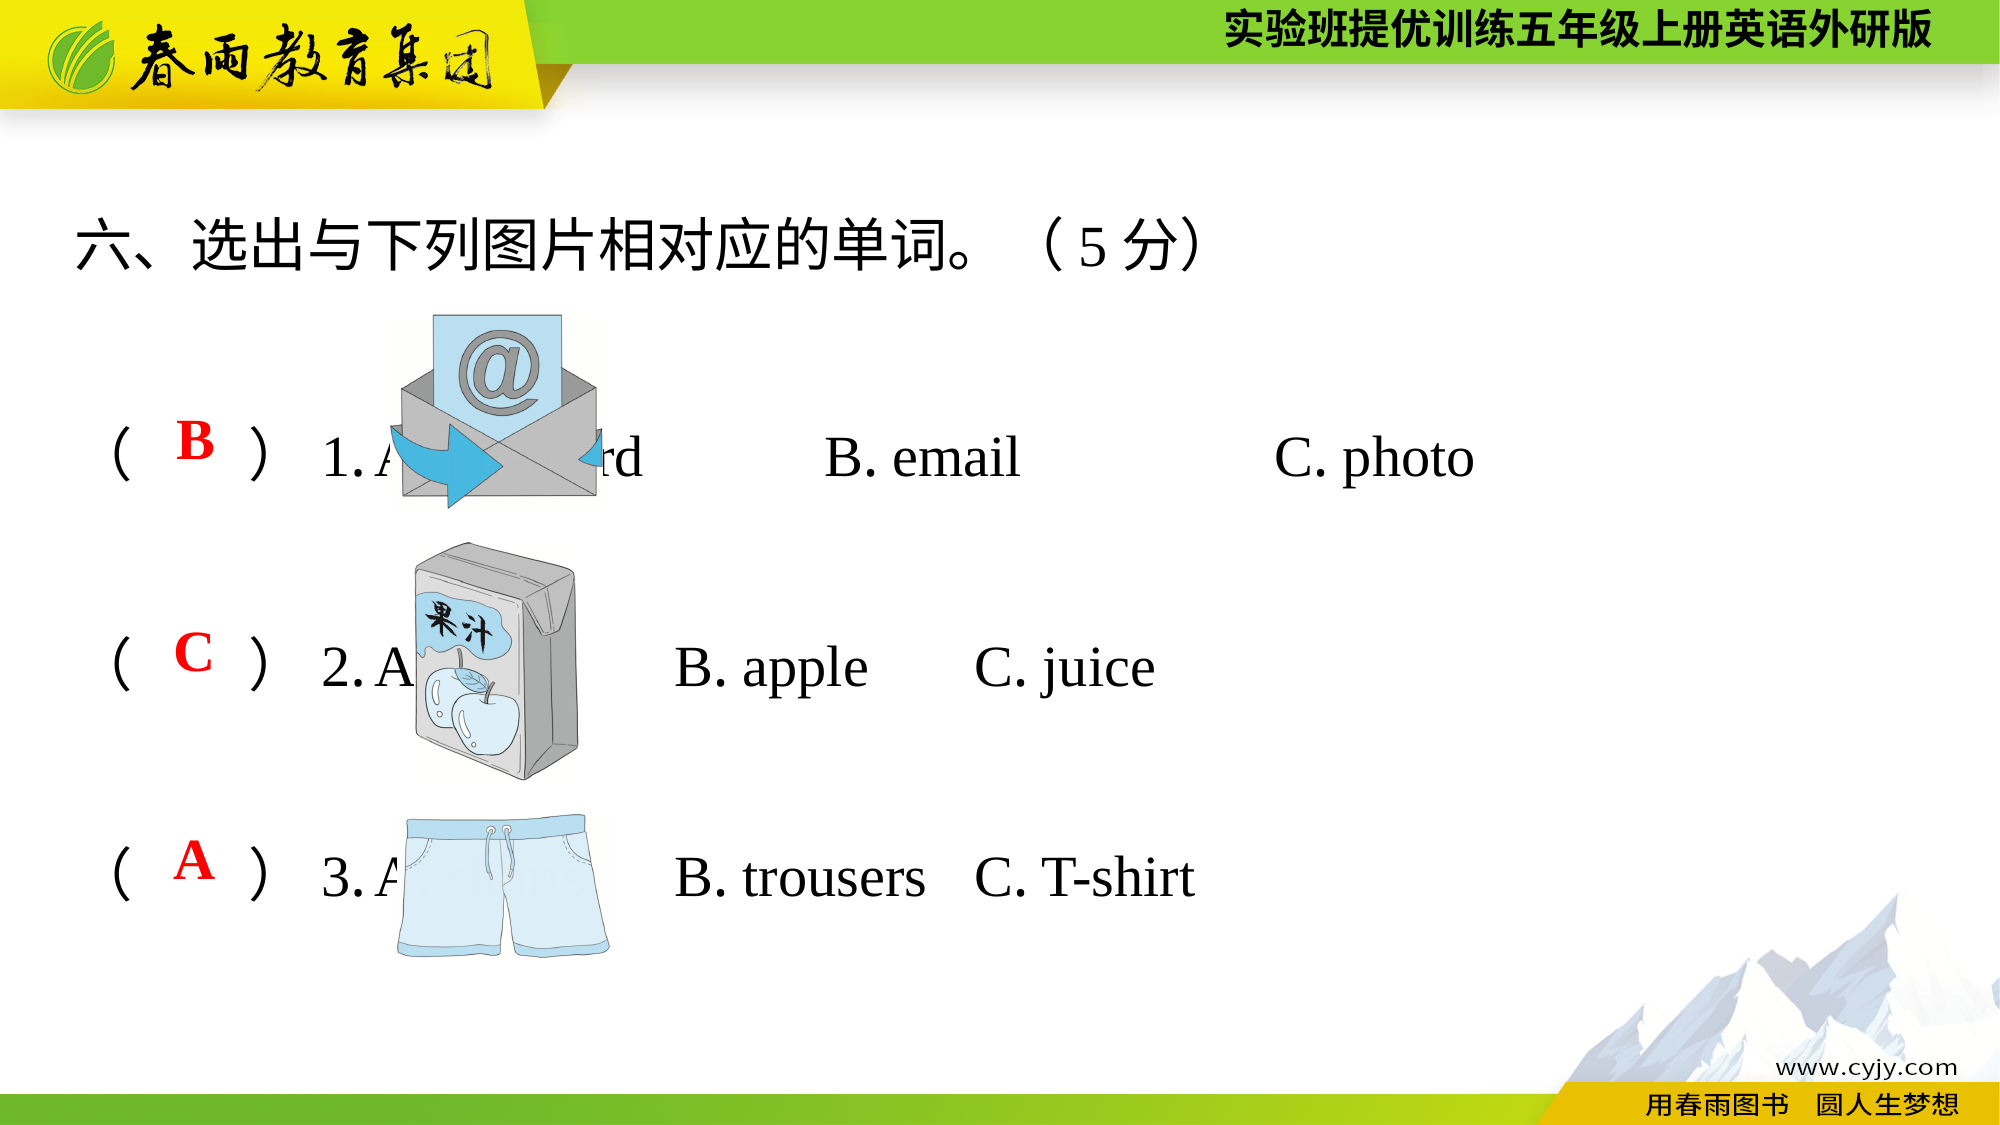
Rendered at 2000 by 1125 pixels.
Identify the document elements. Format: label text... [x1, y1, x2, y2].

picture [0, 0, 2000, 1125]
text_box A [158, 813, 231, 899]
text_box B [161, 393, 231, 479]
list 六、选出与下列图片相对应的单词。（5分） （ ）1. A. postcard B. email C. photo （ ）2. A. milk B. apple C. juice （ ）3. A. shorts B. trousers C. T-shirt [59, 166, 1944, 924]
text_box C [158, 606, 231, 691]
